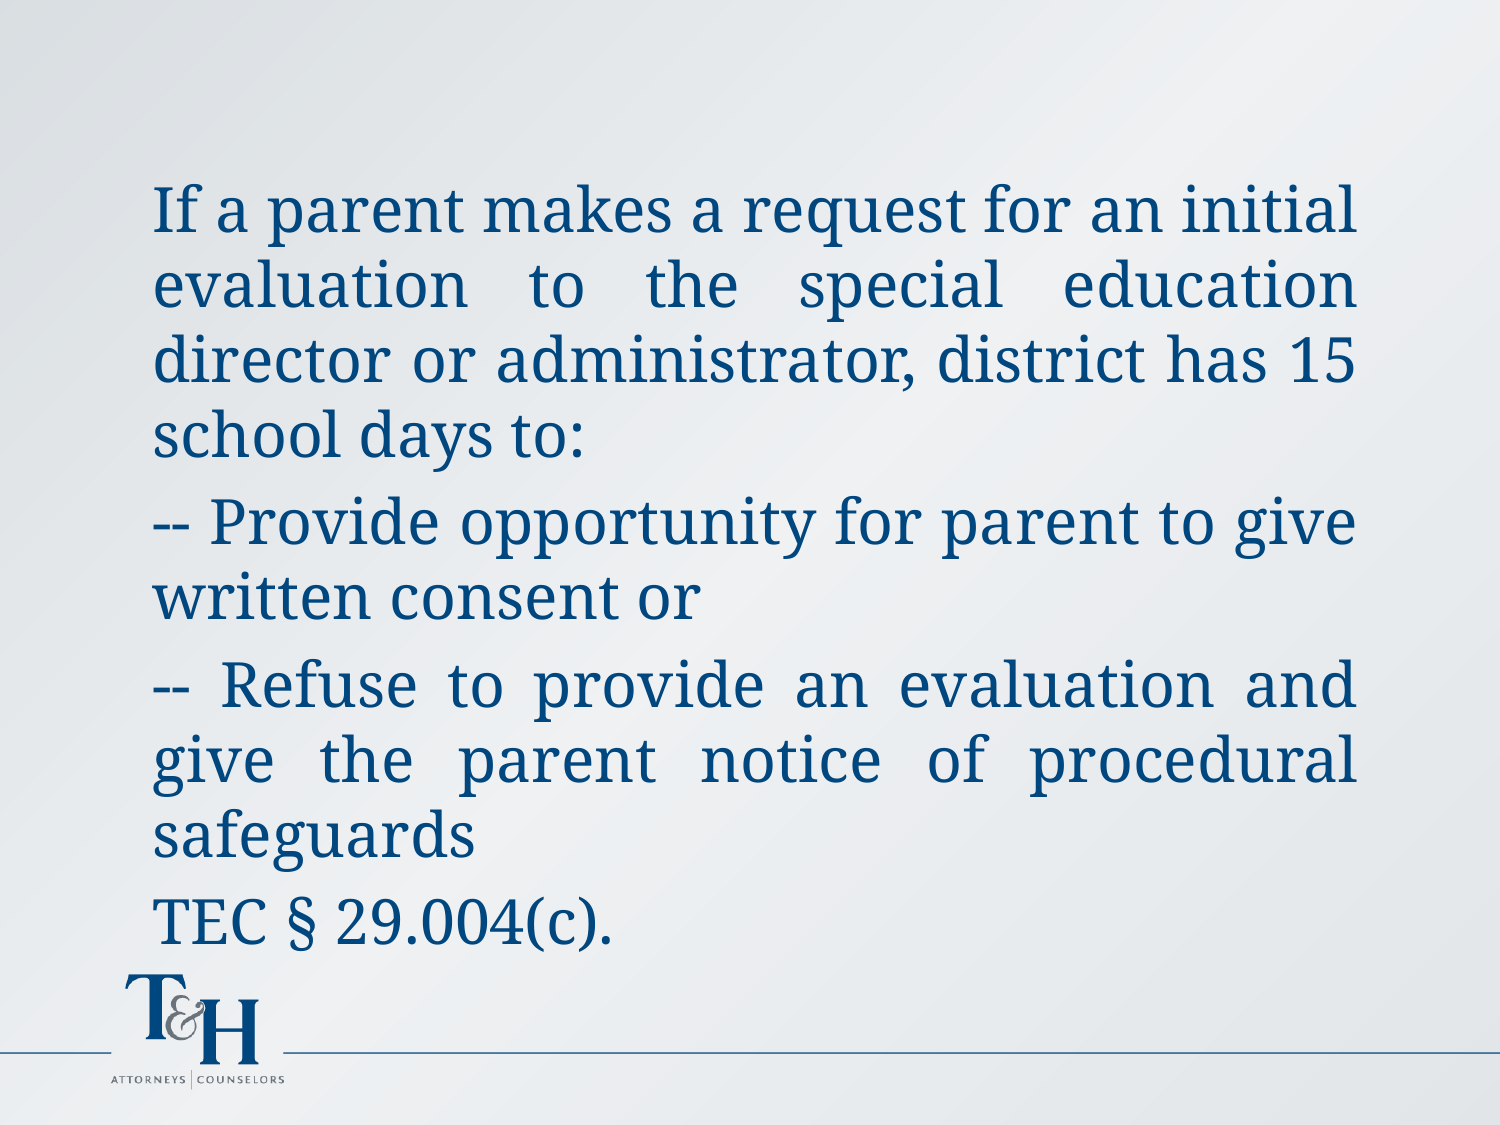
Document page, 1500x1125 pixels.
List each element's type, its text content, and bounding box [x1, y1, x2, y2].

picture [0, 0, 1500, 1125]
list If a parent makes a request for an initial evaluation to the special education director or administrator, district has 15 school days to: -- Provide opportunity for parent to give written consent or -- Refuse to provide an evaluation and give the parent notice of procedural safeguards TEC § 29.004(c). [137, 162, 1376, 938]
